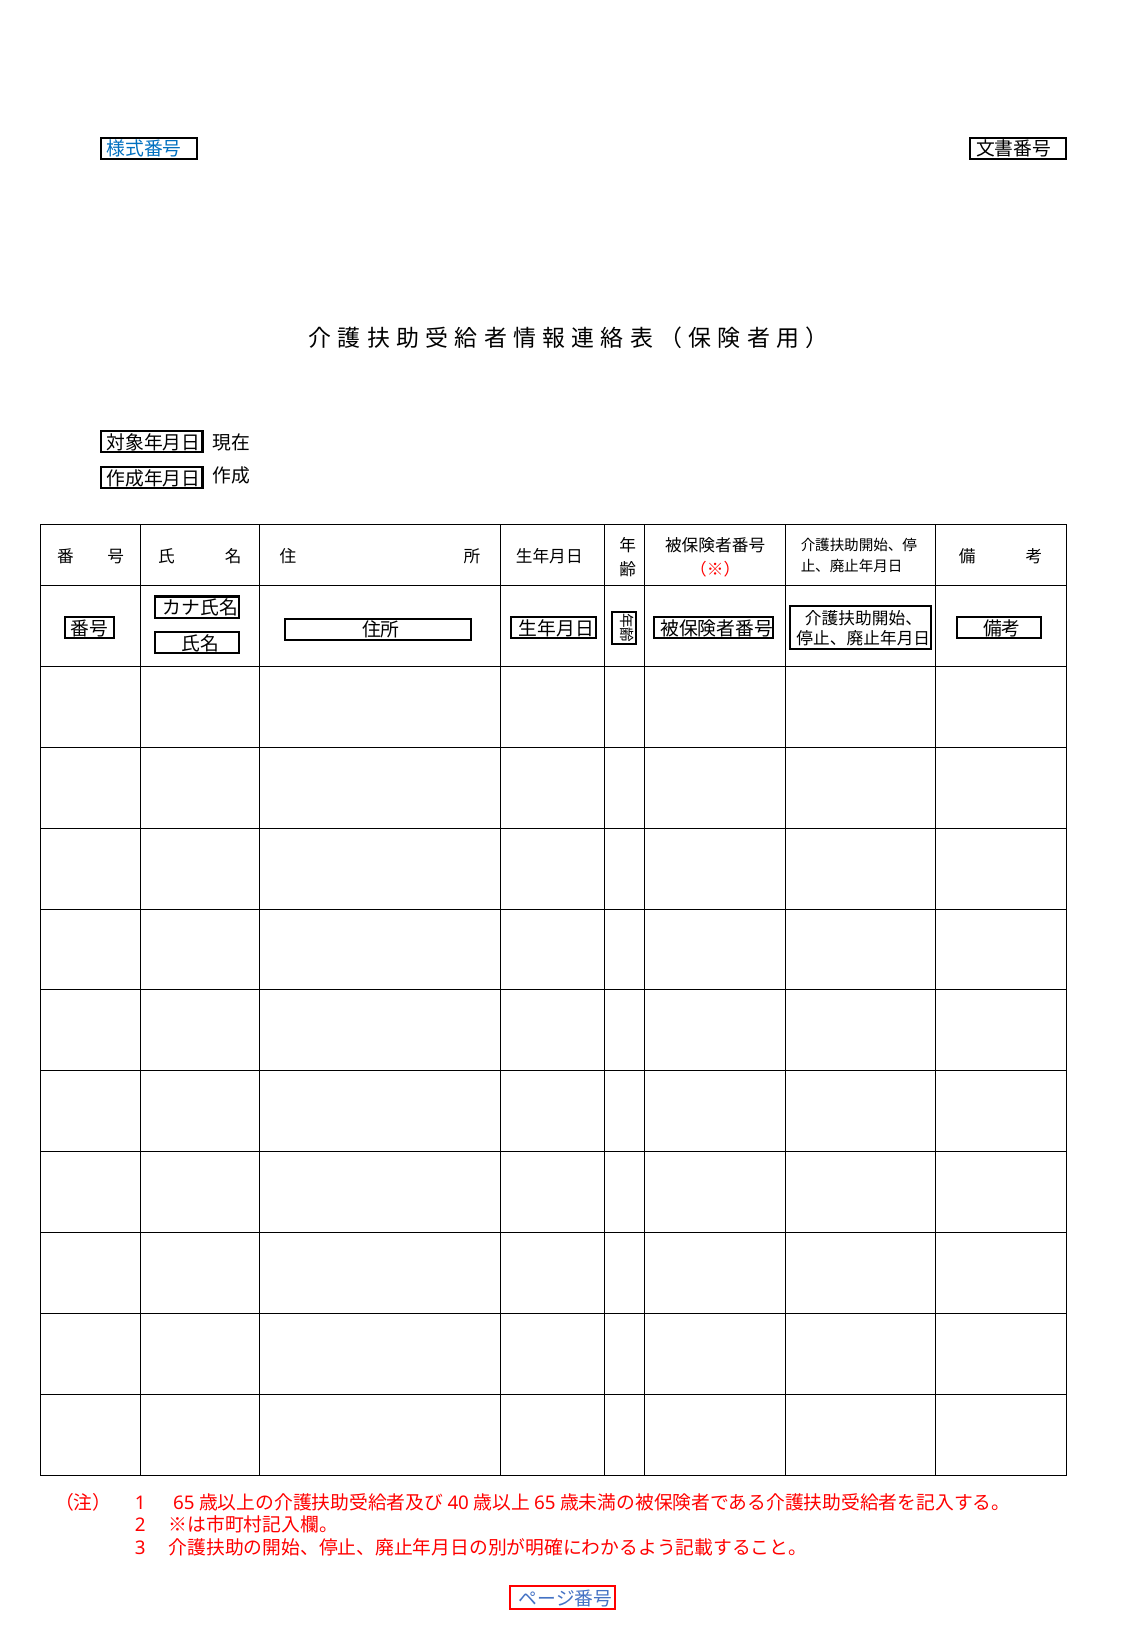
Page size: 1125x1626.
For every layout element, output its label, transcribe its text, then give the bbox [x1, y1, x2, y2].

table_cell [605, 829, 644, 909]
table_cell [605, 748, 644, 828]
table_cell [41, 829, 140, 909]
text_box 作成 [197, 456, 266, 494]
text_box 様式番号 [100, 137, 198, 160]
table_cell [936, 829, 1066, 909]
table_cell [260, 1314, 500, 1394]
table_cell [786, 1152, 935, 1232]
table_cell [605, 1395, 644, 1475]
table_cell [645, 1395, 785, 1475]
table_cell [501, 910, 604, 989]
table_cell [936, 990, 1066, 1070]
table_cell [41, 748, 140, 828]
table_cell [786, 1233, 935, 1313]
table_cell [786, 748, 935, 828]
table_cell [501, 1395, 604, 1475]
table_cell [141, 829, 259, 909]
table_cell [605, 1152, 644, 1232]
table_cell [645, 586, 785, 666]
table_cell [41, 1395, 140, 1475]
table_cell [260, 1233, 500, 1313]
text_box 文書番号 [969, 137, 1067, 160]
table_cell [260, 1395, 500, 1475]
table_cell [501, 990, 604, 1070]
table_cell [605, 910, 644, 989]
table_cell [786, 586, 935, 666]
table_cell [501, 667, 604, 747]
table_header 番 号 [41, 525, 140, 585]
table_cell [141, 1071, 259, 1151]
table_cell [786, 910, 935, 989]
table_cell [605, 990, 644, 1070]
text_box 作成年月日 [100, 466, 204, 489]
table_cell [141, 910, 259, 989]
table_header 氏 名 [141, 525, 259, 585]
table_cell [936, 910, 1066, 989]
text_box 番号 [64, 616, 115, 639]
table_cell [260, 910, 500, 989]
table_cell [141, 990, 259, 1070]
table_cell [936, 586, 1066, 666]
table_cell [605, 667, 644, 747]
table_cell [501, 1233, 604, 1313]
table_cell [936, 1071, 1066, 1151]
text_box （注） 1 65歳以上の介護扶助受給者及び40歳以上65歳未満の被保険者である介護扶助受給者を記入する。 2 ※は市町村記入欄。 3 介護扶助の開始、停止、廃止年月日の別が明確にわかるよう記載すること。 [40, 1482, 1067, 1566]
table_cell [501, 1152, 604, 1232]
text_box 被保険者番号 [653, 616, 774, 639]
table_cell [141, 586, 259, 666]
table_cell [605, 1233, 644, 1313]
table_cell [260, 1152, 500, 1232]
table_cell [786, 1314, 935, 1394]
table_header 生年月日 [501, 525, 604, 585]
table_cell [645, 667, 785, 747]
table_cell [605, 586, 644, 666]
table_cell [936, 1233, 1066, 1313]
text_box 現在 [197, 423, 266, 456]
table_cell [786, 1395, 935, 1475]
table_cell [605, 1314, 644, 1394]
table_cell [936, 748, 1066, 828]
table_header 被保険者番号（※） [645, 525, 785, 585]
table_cell [41, 910, 140, 989]
table_cell [605, 1071, 644, 1151]
table_cell [41, 586, 140, 666]
text_box 介護扶助開始、 停止、廃止年月日 [789, 605, 932, 650]
table_cell [141, 748, 259, 828]
table_cell [936, 667, 1066, 747]
table_cell [260, 586, 500, 666]
table_cell [260, 748, 500, 828]
text_box 氏名 [154, 631, 240, 654]
text_box 住所 [284, 618, 472, 641]
table_cell [786, 1071, 935, 1151]
table_cell [645, 1071, 785, 1151]
text_box カナ氏名 [154, 595, 240, 619]
table_cell [645, 1314, 785, 1394]
table_cell [786, 829, 935, 909]
table_header 年齢 [605, 525, 644, 585]
text_box 介護扶助受給者情報連絡表（保険者用） [96, 289, 1042, 359]
table_cell [260, 667, 500, 747]
table_cell [501, 1071, 604, 1151]
table_cell [141, 1314, 259, 1394]
table_header 備 考 [936, 525, 1066, 585]
table_cell [786, 990, 935, 1070]
table_cell [786, 667, 935, 747]
table_cell [260, 829, 500, 909]
table_cell [41, 1152, 140, 1232]
table_cell [41, 990, 140, 1070]
table_cell [936, 1314, 1066, 1394]
table_header 介護扶助開始、停止、廃止年月日 [786, 525, 935, 585]
table_cell [936, 1395, 1066, 1475]
table_cell [501, 748, 604, 828]
table_header 住 所 [260, 525, 500, 585]
table_cell [41, 667, 140, 747]
text_box 対象年月日 [100, 430, 204, 453]
text_box 生年月日 [510, 616, 597, 639]
table_cell [141, 1395, 259, 1475]
table_cell [645, 990, 785, 1070]
table_cell [936, 1152, 1066, 1232]
table_cell [141, 1233, 259, 1313]
table_cell [645, 829, 785, 909]
text_box 備考 [956, 616, 1042, 639]
text_box 年齢 [611, 611, 637, 645]
table_cell [645, 1233, 785, 1313]
table_cell [141, 1152, 259, 1232]
table_cell [501, 1314, 604, 1394]
table_cell [501, 829, 604, 909]
table_cell [501, 586, 604, 666]
table_cell [141, 667, 259, 747]
table_cell [260, 1071, 500, 1151]
table_cell [645, 748, 785, 828]
table_cell [645, 910, 785, 989]
table_cell [260, 990, 500, 1070]
table_cell [41, 1314, 140, 1394]
table_cell [41, 1071, 140, 1151]
table_cell [645, 1152, 785, 1232]
table_cell [41, 1233, 140, 1313]
text_box ページ番号 [509, 1585, 616, 1610]
